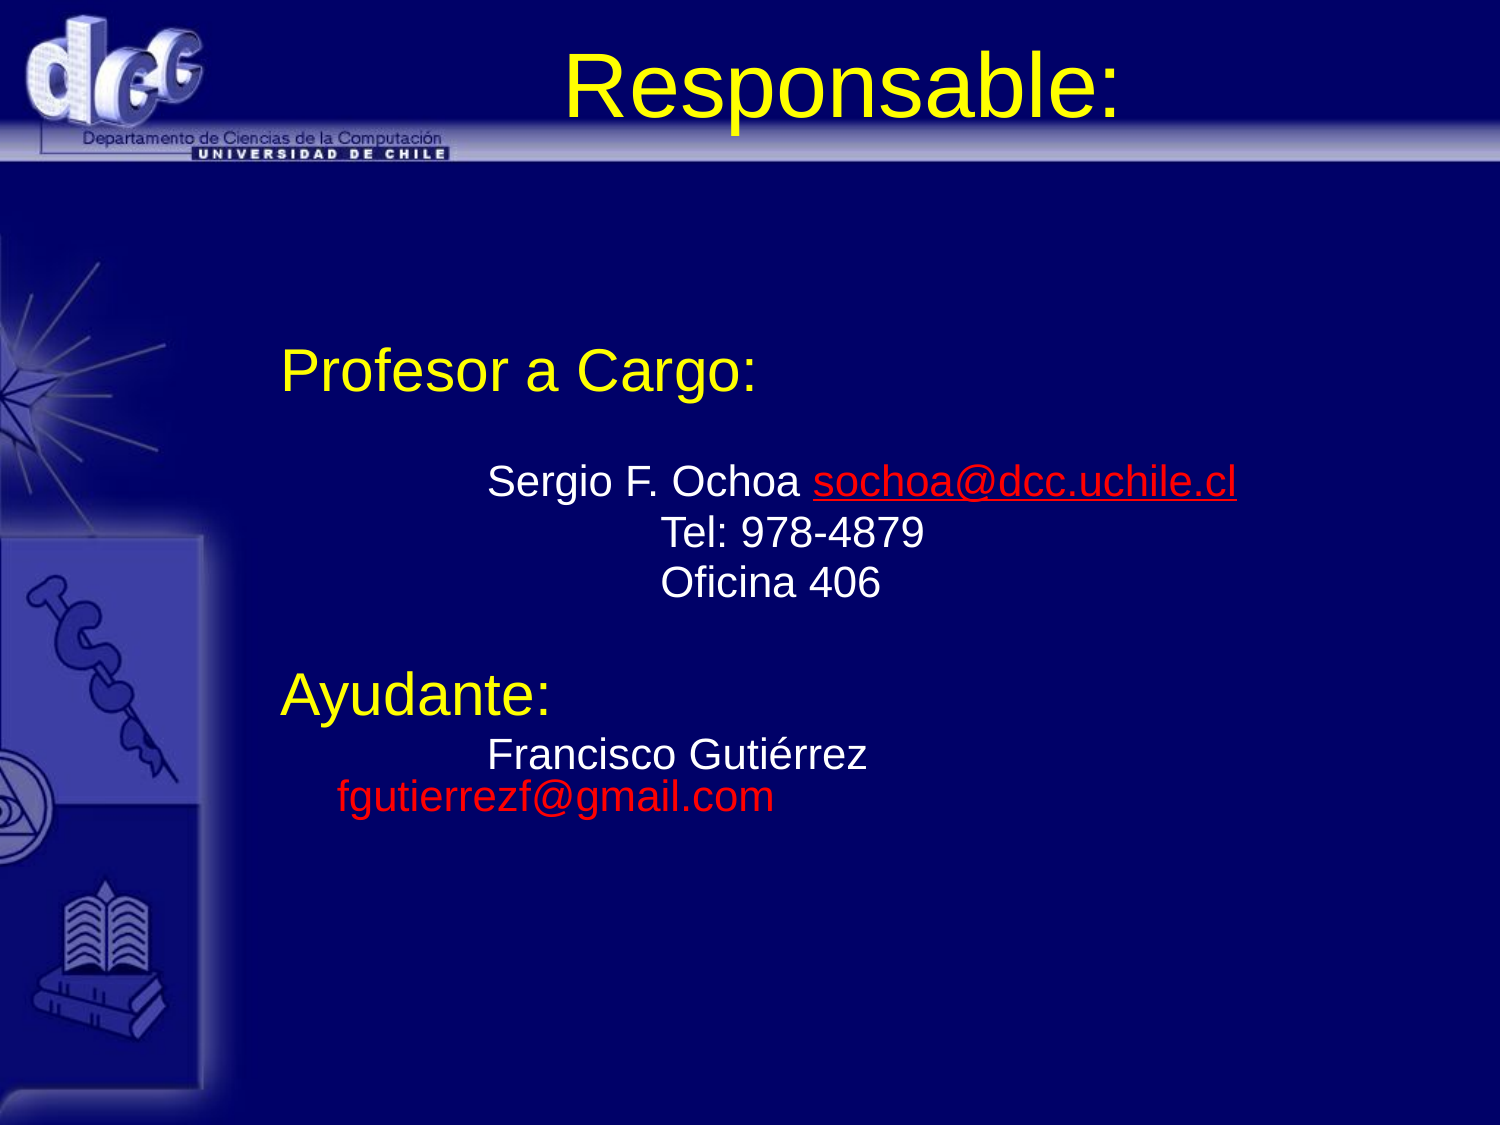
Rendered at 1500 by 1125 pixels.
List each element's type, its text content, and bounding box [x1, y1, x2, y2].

picture [0, 0, 1500, 1125]
list Profesor a Cargo: Sergio F. Ochoa sochoa@dcc.uchile.cl Tel: 978-4879 Oficina 406 Ayudante: Francisco Gutiérrez fgutierrezf@gmail.com [265, 337, 1313, 1102]
title Responsable: [205, 0, 1482, 163]
